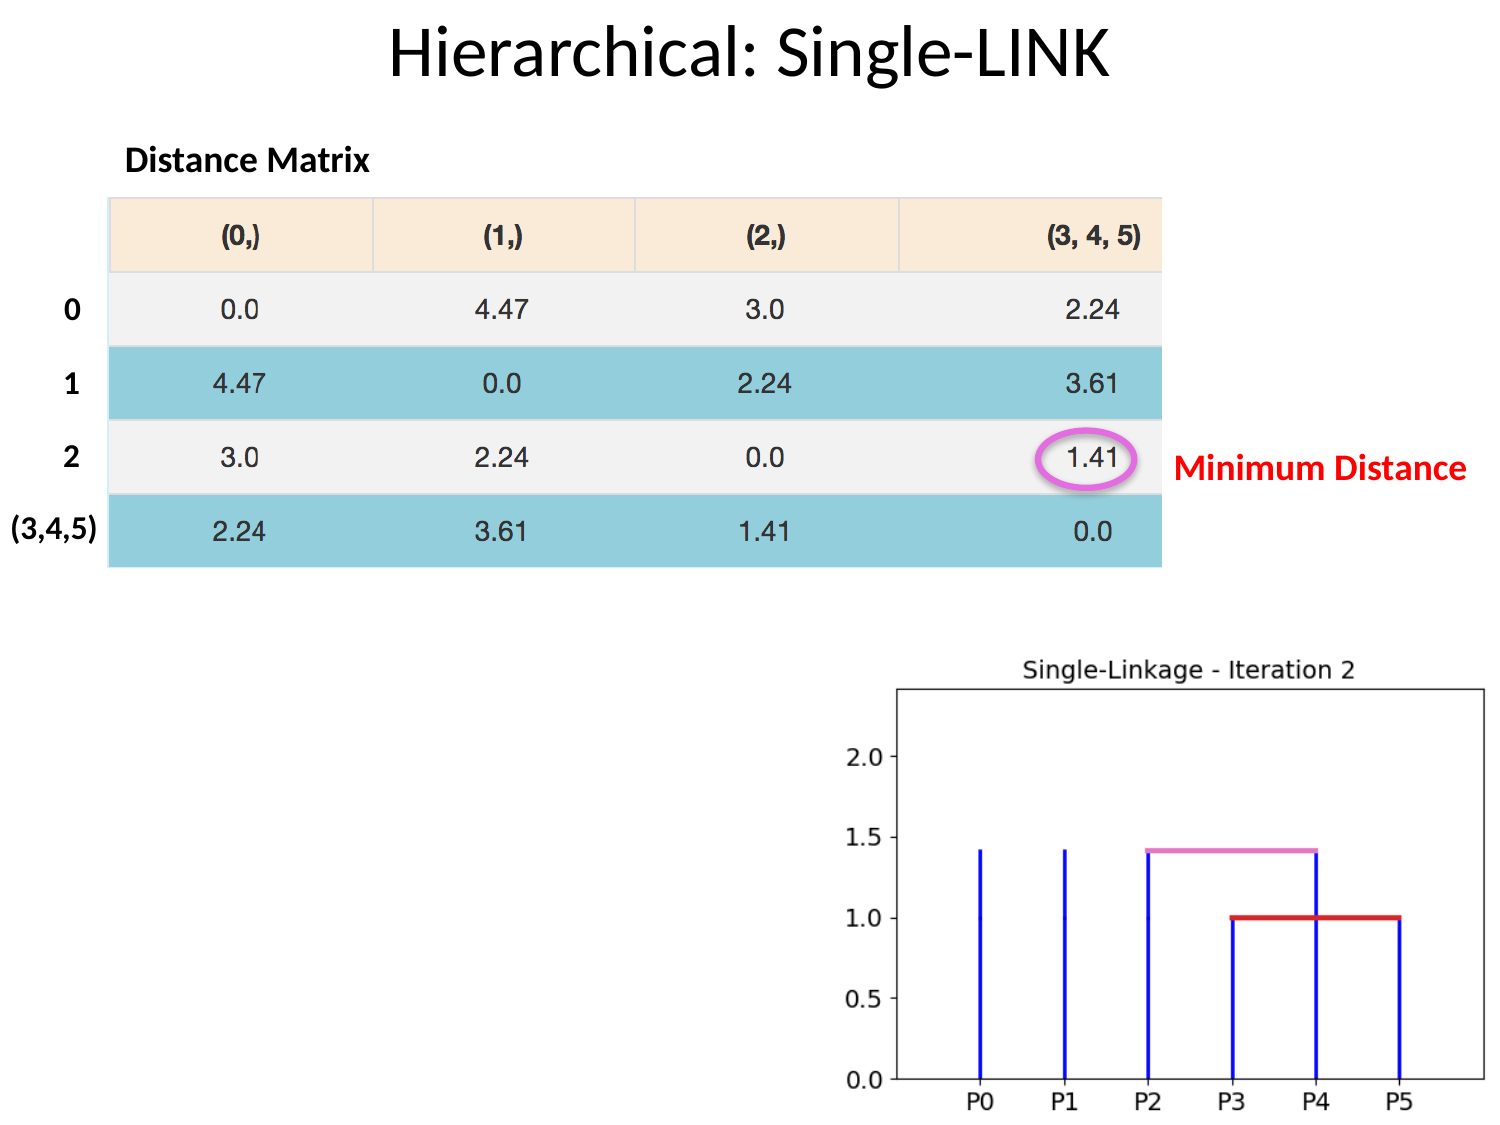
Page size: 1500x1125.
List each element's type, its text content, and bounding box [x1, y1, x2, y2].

text_box Distance Matrix [110, 127, 505, 188]
text_box 0 [49, 279, 101, 335]
text_box (3,4,5) [0, 499, 101, 554]
picture [106, 197, 1162, 568]
text_box 2 [48, 427, 101, 482]
text_box Minimum Distance [1166, 435, 1483, 496]
picture [832, 647, 1500, 1125]
text_box 1 [48, 354, 101, 409]
title Hierarchical: Single-LINK [75, 0, 1425, 99]
